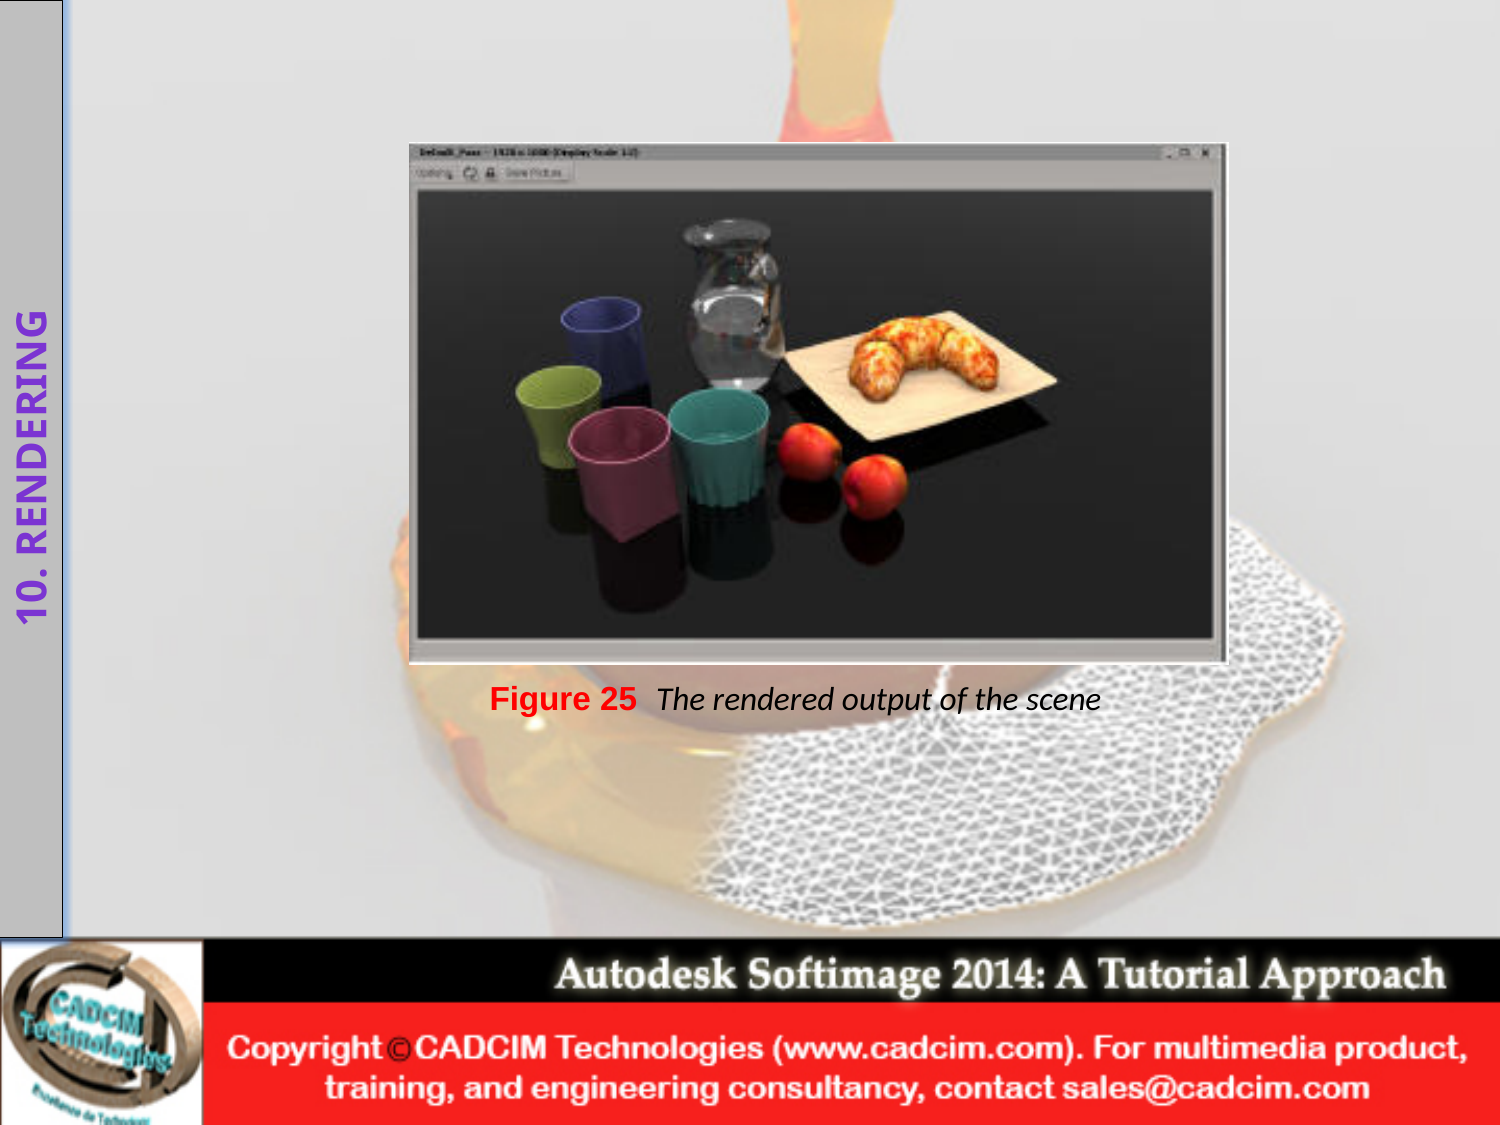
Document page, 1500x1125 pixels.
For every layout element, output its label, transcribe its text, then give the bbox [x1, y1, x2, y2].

picture [0, 0, 1500, 1125]
text_box Figure 25 The rendered output of the scene [474, 673, 1150, 725]
